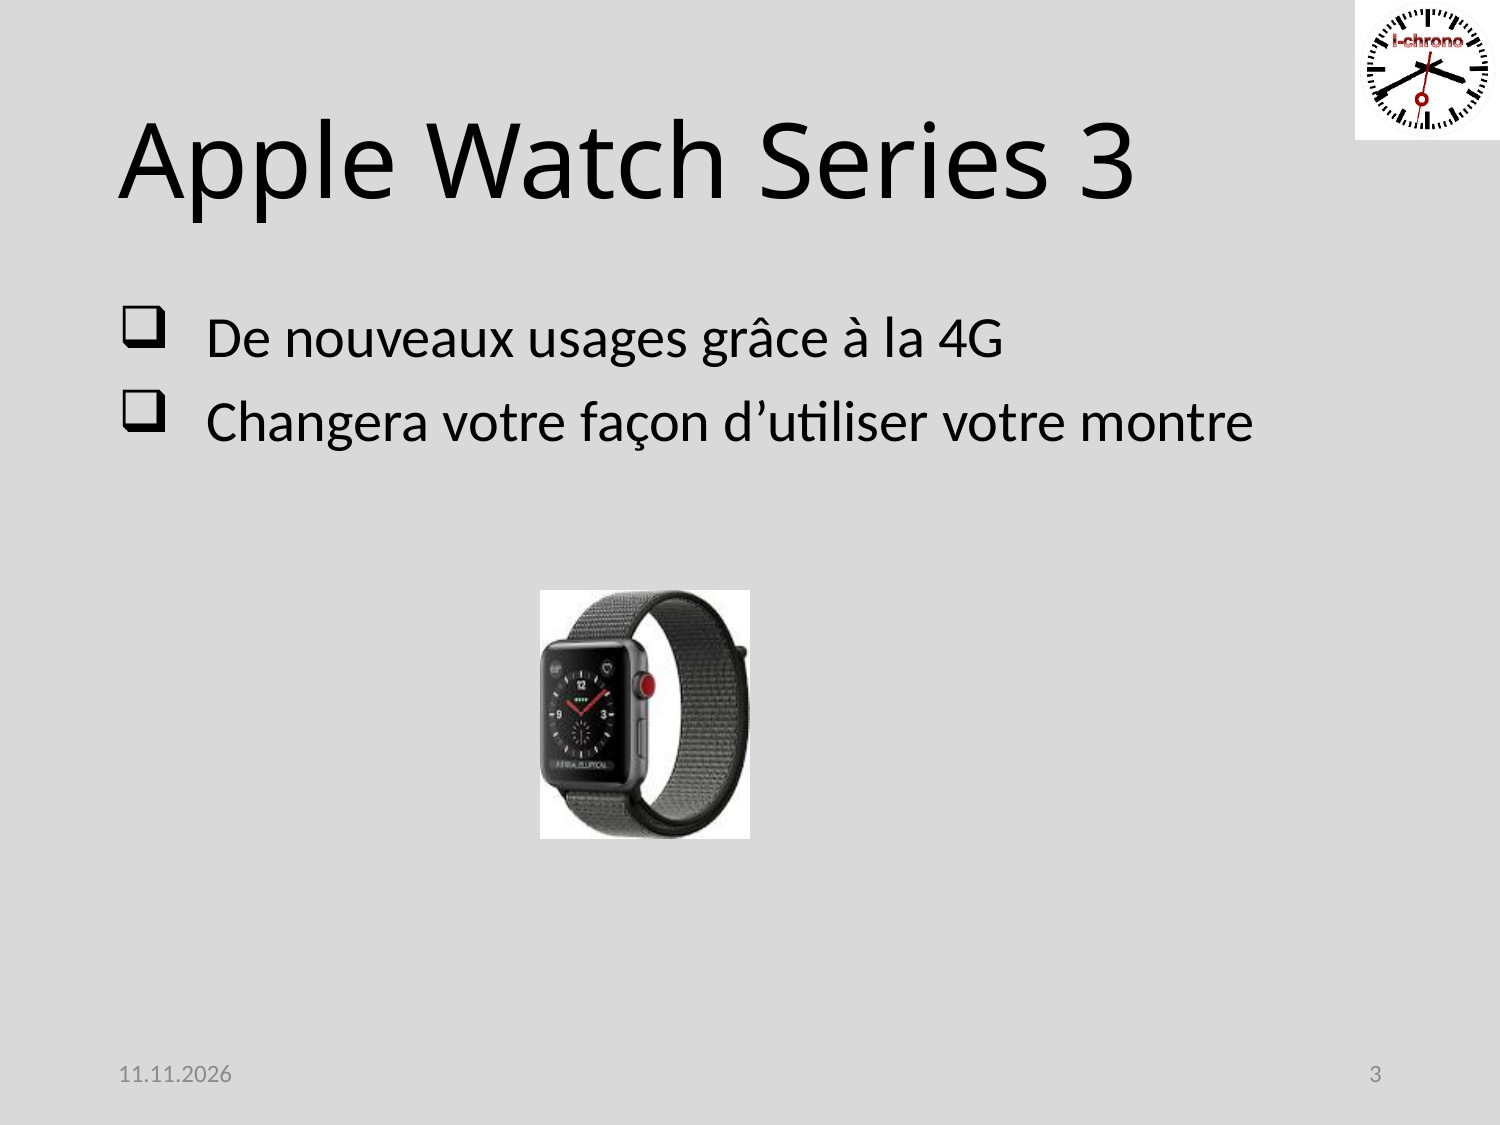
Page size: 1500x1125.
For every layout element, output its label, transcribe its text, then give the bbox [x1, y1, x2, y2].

picture [540, 590, 750, 840]
picture [1355, 0, 1500, 140]
list De nouveaux usages grâce à la 4G Changera votre façon d’utiliser votre montre [103, 299, 1397, 1014]
slide_number 2 [1059, 1042, 1397, 1103]
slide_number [103, 1042, 441, 1103]
title Apple Watch Series 3 [103, 59, 1339, 271]
